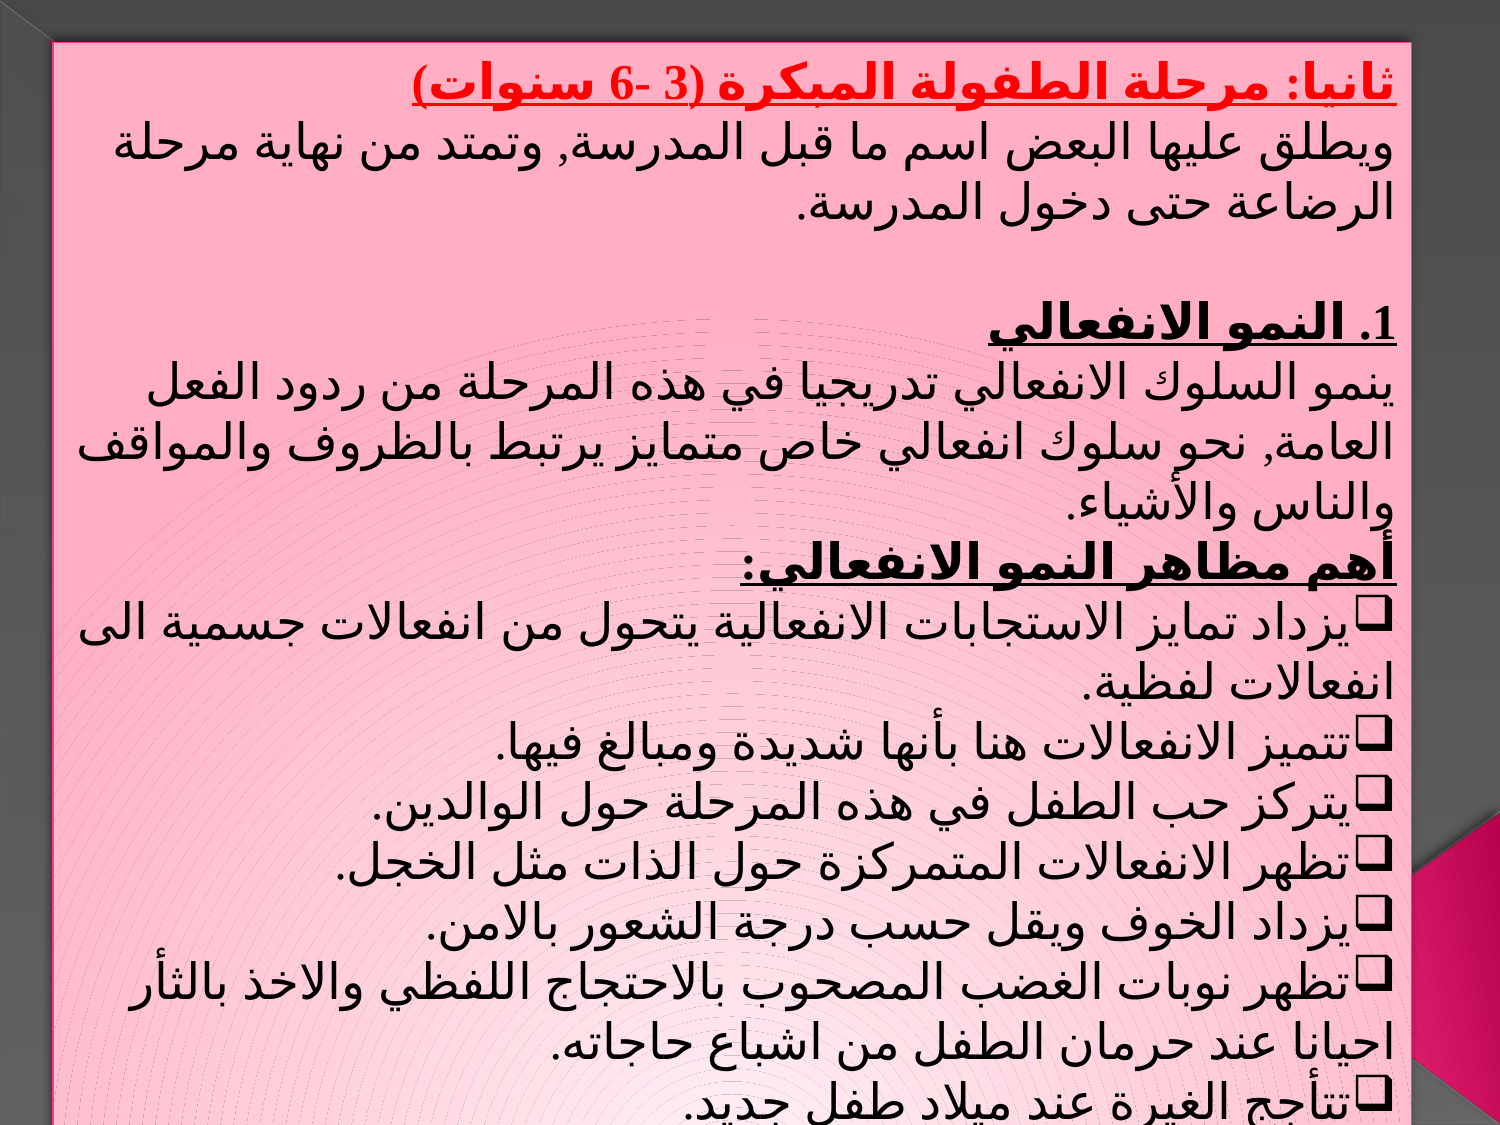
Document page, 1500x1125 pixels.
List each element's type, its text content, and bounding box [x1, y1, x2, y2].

text_box ثانيا: مرحلة الطفولة المبكرة (3 -6 سنوات) ويطلق عليها البعض اسم ما قبل المدرسة, وتمتد من نهاية مرحلة الرضاعة حتى دخول المدرسة. 1. النمو الانفعالي ينمو السلوك الانفعالي تدريجيا في هذه المرحلة من ردود الفعل العامة, نحو سلوك انفعالي خاص متمايز يرتبط بالظروف والمواقف والناس والأشياء. أهم مظاهر النمو الانفعالي: يزداد تمايز الاستجابات الانفعالية يتحول من انفعالات جسمية الى انفعالات لفظية. تتميز الانفعالات هنا بأنها شديدة ومبالغ فيها. يتركز حب الطفل في هذه المرحلة حول الوالدين. تظهر الانفعالات المتمركزة حول الذات مثل الخجل. يزداد الخوف ويقل حسب درجة الشعور بالامن. تظهر نوبات الغضب المصحوب بالاحتجاج اللفظي والاخذ بالثأر احيانا عند حرمان الطفل من اشباع حاجاته. تتأجج الغيرة عند ميلاد طفل جديد. في نهاية هذه المرحلة يميل الطفل نحو الاستقرار الانفعالي. [52, 42, 1412, 1125]
